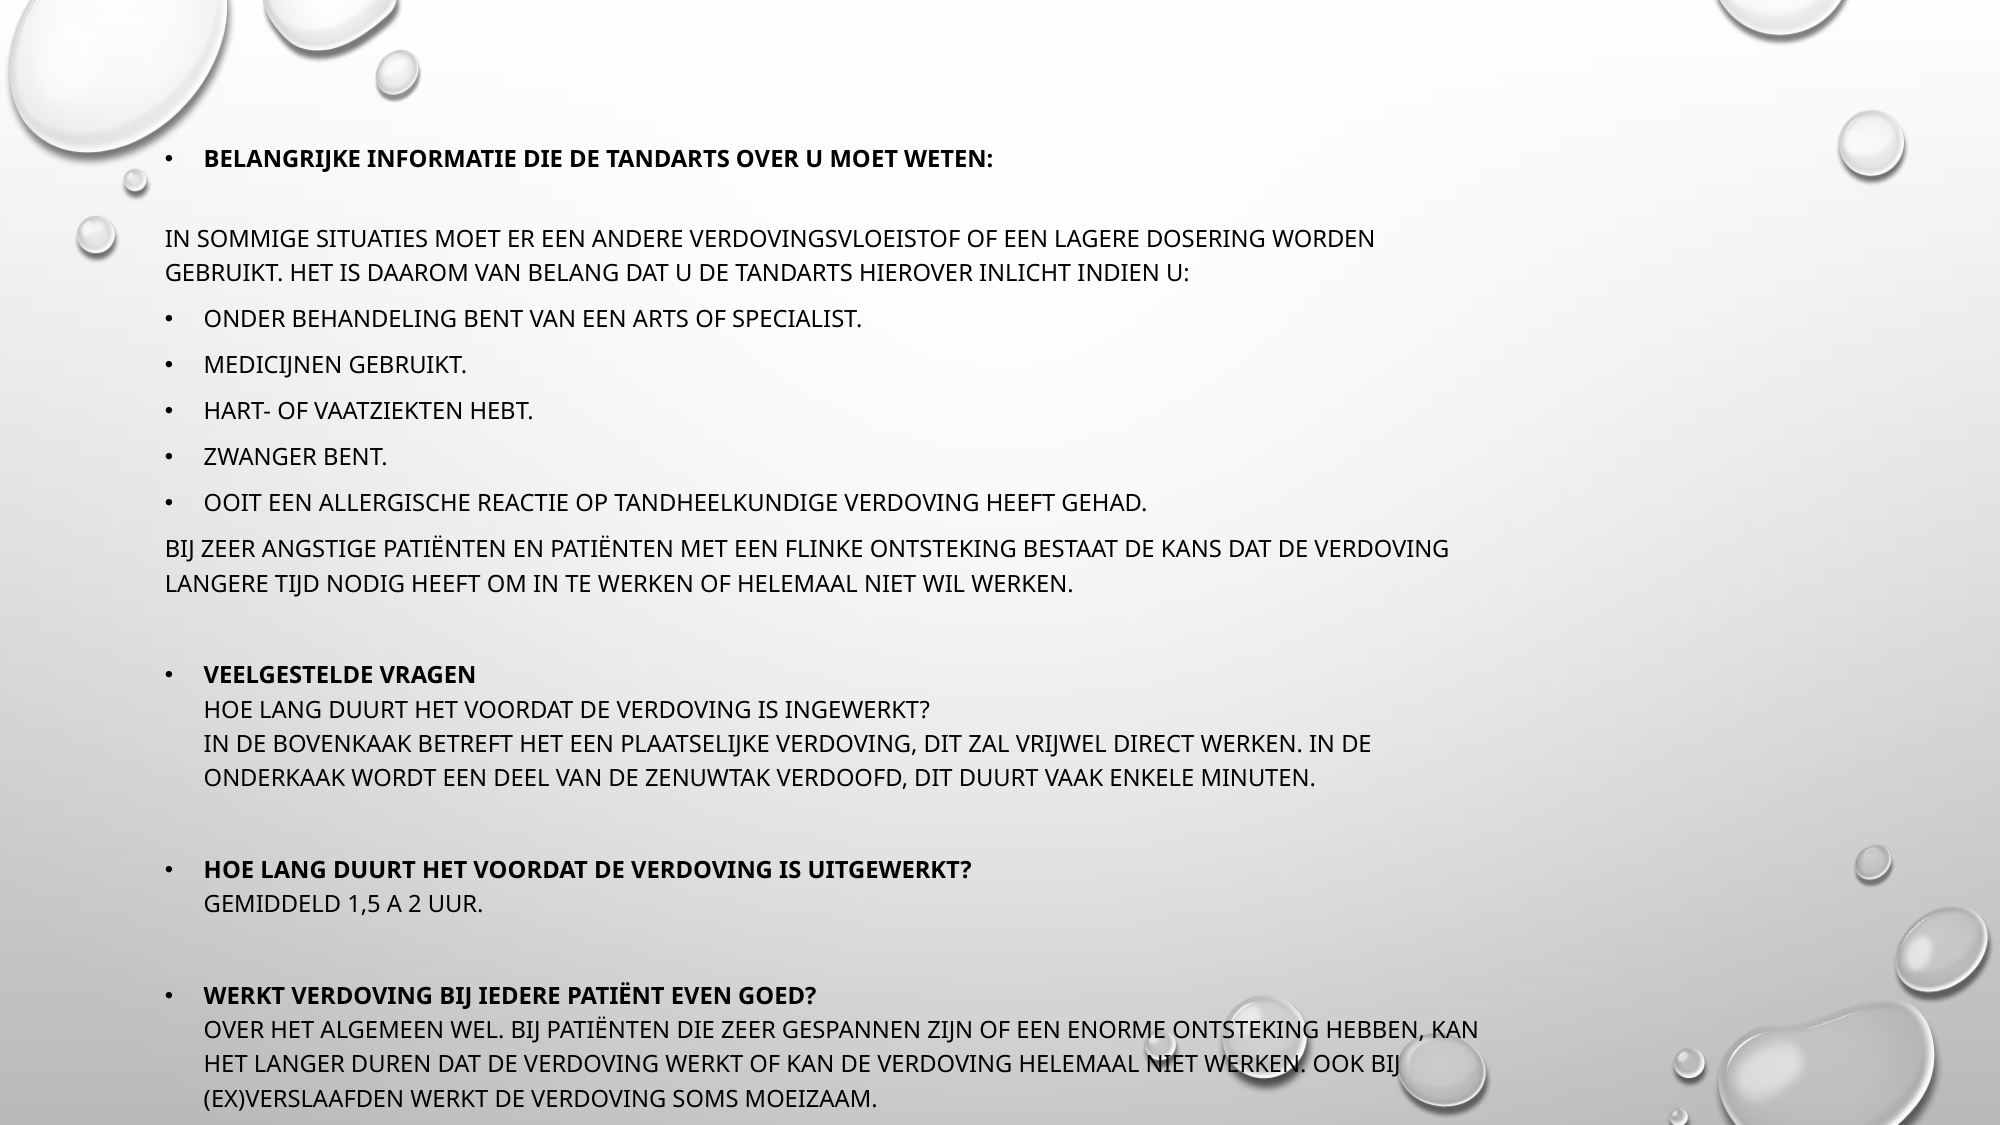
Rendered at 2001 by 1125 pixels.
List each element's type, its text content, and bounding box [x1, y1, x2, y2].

list Belangrijke informatie die de tandarts over u moet weten: In sommige situaties moet er een andere verdovingsvloeistof of een lagere dosering worden gebruikt. Het is daarom van belang dat u de tandarts hierover inlicht indien u: Onder behandeling bent van een arts of specialist. Medicijnen gebruikt. Hart- of vaatziekten hebt. Zwanger bent. Ooit een allergische reactie op tandheelkundige verdoving heeft gehad. Bij zeer angstige patiënten en patiënten met een flinke ontsteking bestaat de kans dat de verdoving langere tijd nodig heeft om in te werken of helemaal niet wil werken. Veelgestelde vragen Hoe lang duurt het voordat de verdoving is ingewerkt? In de bovenkaak betreft het een plaatselijke verdoving, dit zal vrijwel direct werken. In de onderkaak wordt een deel van de zenuwtak verdoofd, dit duurt vaak enkele minuten. Hoe lang duurt het voordat de verdoving is uitgewerkt? Gemiddeld 1,5 a 2 uur. Werkt verdoving bij iedere patiënt even goed? Over het algemeen wel. Bij patiënten die zeer gespannen zijn of een enorme ontsteking hebben, kan het langer duren dat de verdoving werkt of kan de verdoving helemaal niet werken. Ook bij (ex)verslaafden werkt de verdoving soms moeizaam. [149, 130, 1498, 1125]
picture [0, 0, 2000, 1125]
